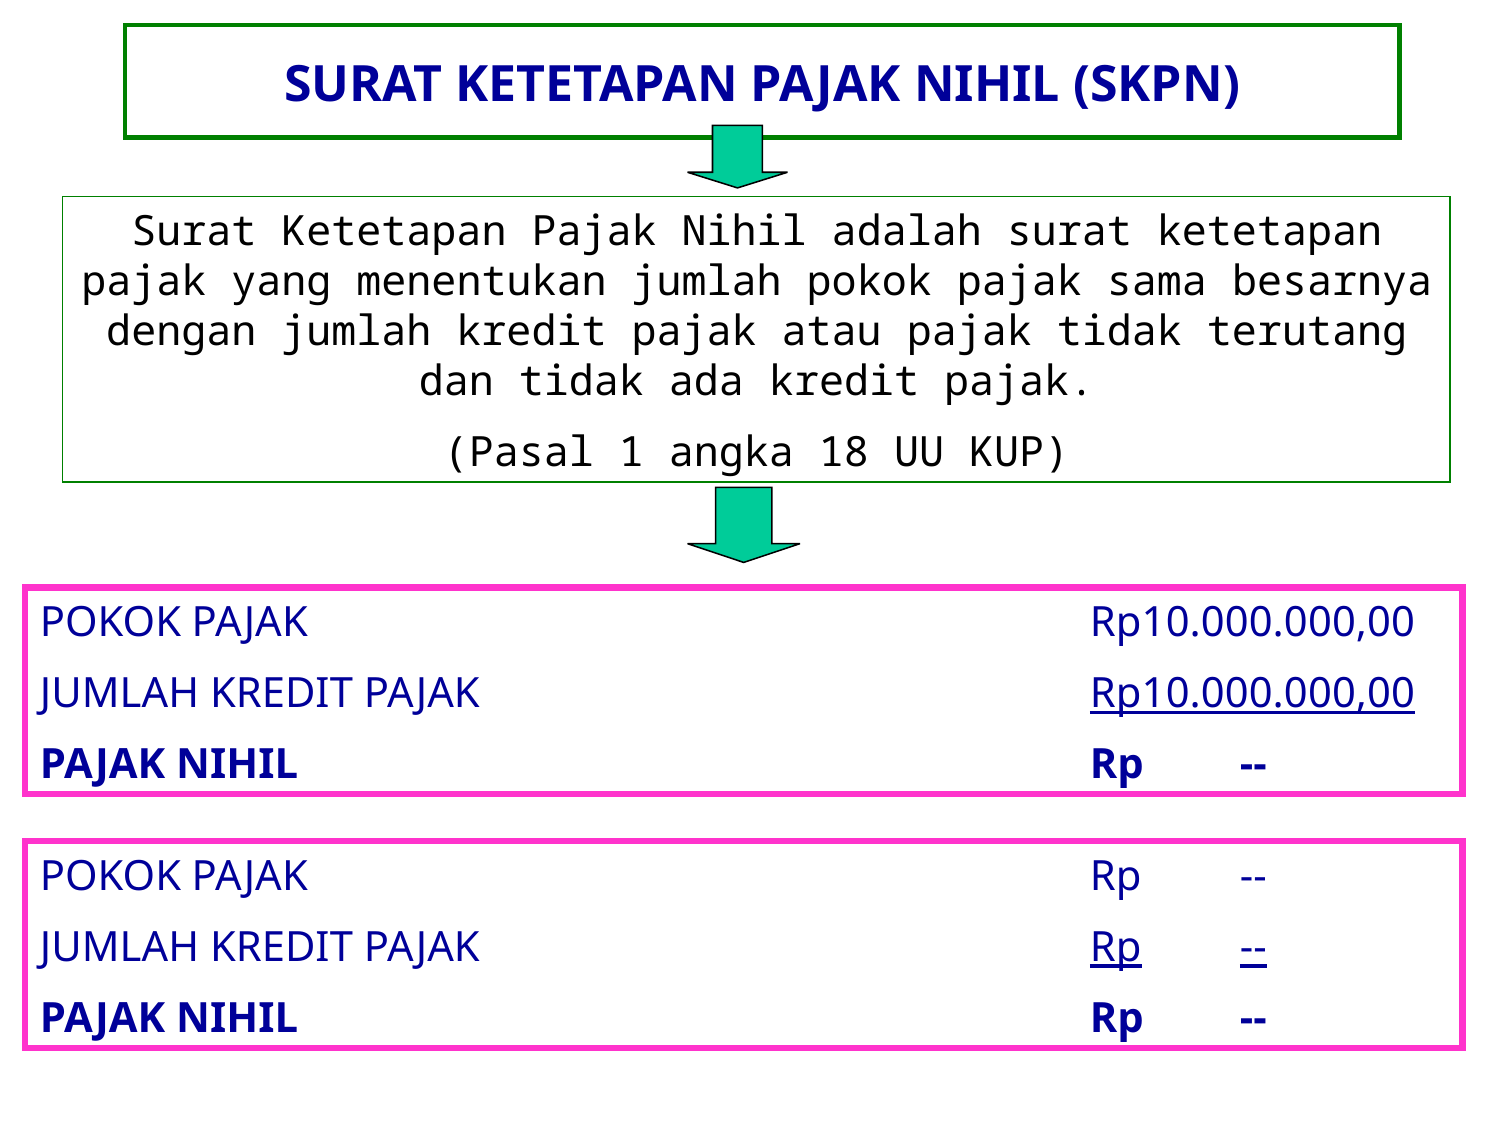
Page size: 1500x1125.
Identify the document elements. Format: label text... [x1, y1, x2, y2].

text_box POKOK PAJAK Rp10.000.000,00 JUMLAH KREDIT PAJAK Rp10.000.000,00 PAJAK NIHIL Rp -- [24, 587, 1463, 795]
text_box [687, 487, 801, 563]
text_box Surat Ketetapan Pajak Nihil adalah surat ketetapan pajak yang menentukan jumlah pokok pajak sama besarnya dengan jumlah kredit pajak atau pajak tidak terutang dan tidak ada kredit pajak. (Pasal 1 angka 18 UU KUP) [62, 196, 1450, 483]
text_box POKOK PAJAK Rp -- JUMLAH KREDIT PAJAK Rp -- PAJAK NIHIL Rp -- [24, 841, 1463, 1048]
title SURAT KETETAPAN PAJAK NIHIL (SKPN) [124, 24, 1400, 138]
text_box [687, 125, 788, 188]
